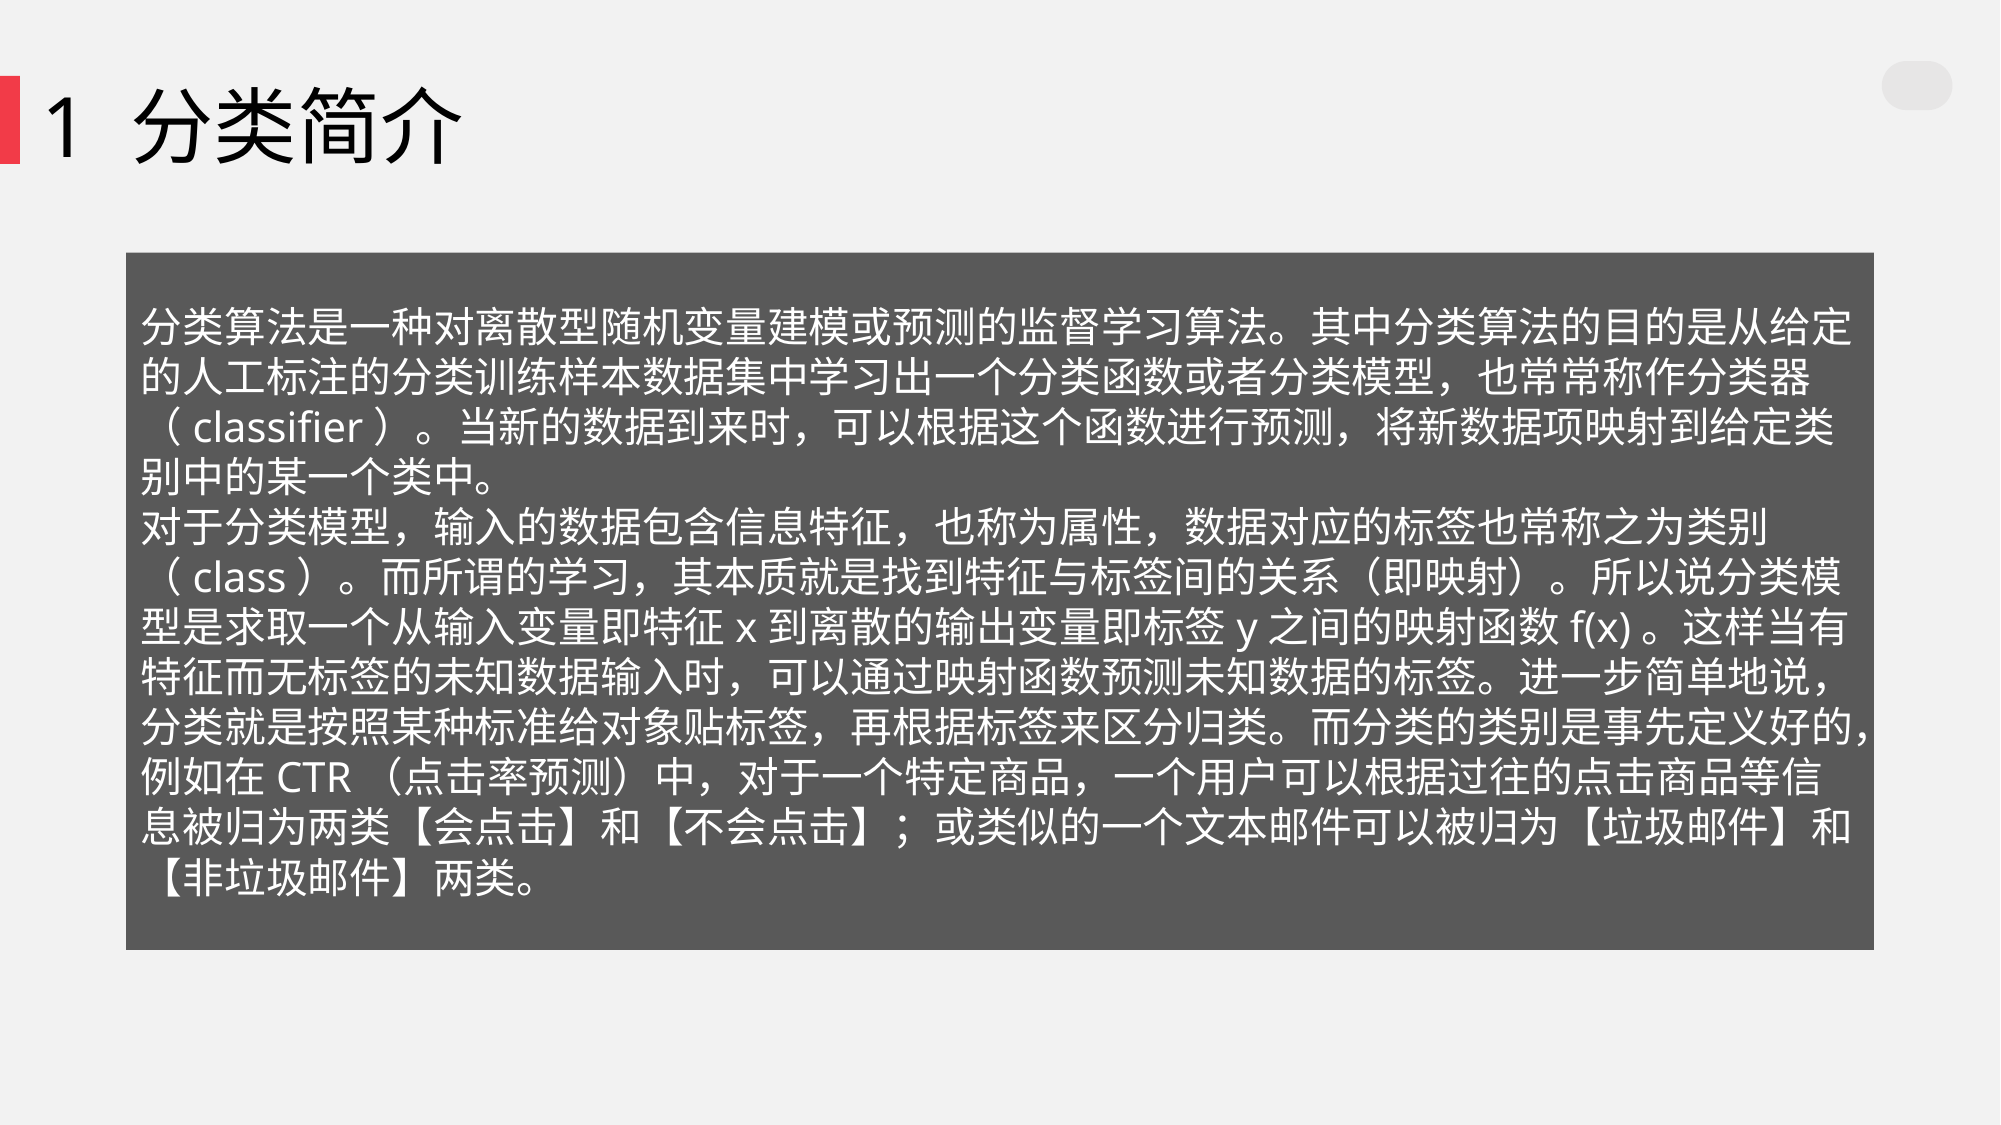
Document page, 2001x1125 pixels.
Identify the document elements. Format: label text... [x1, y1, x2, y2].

text_box 分类算法是一种对离散型随机变量建模或预测的监督学习算法。其中分类算法的目的是从给定的人工标注的分类训练样本数据集中学习出一个分类函数或者分类模型，也常常称作分类器（classifier）。当新的数据到来时，可以根据这个函数进行预测，将新数据项映射到给定类别中的某一个类中。 对于分类模型，输入的数据包含信息特征，也称为属性，数据对应的标签也常称之为类别（class）。而所谓的学习，其本质就是找到特征与标签间的关系（即映射）。所以说分类模型是求取一个从输入变量即特征x到离散的输出变量即标签y之间的映射函数f(x)。这样当有特征而无标签的未知数据输入时，可以通过映射函数预测未知数据的标签。进一步简单地说，分类就是按照某种标准给对象贴标签，再根据标签来区分归类。而分类的类别是事先定义好的，例如在CTR（点击率预测）中，对于一个特定商品，一个用户可以根据过往的点击商品等信息被归为两类【会点击】和【不会点击】；或类似的一个文本邮件可以被归为【垃圾邮件】和【非垃圾邮件】两类。 [125, 251, 1875, 951]
list 1 分类简介 [41, 75, 1836, 186]
